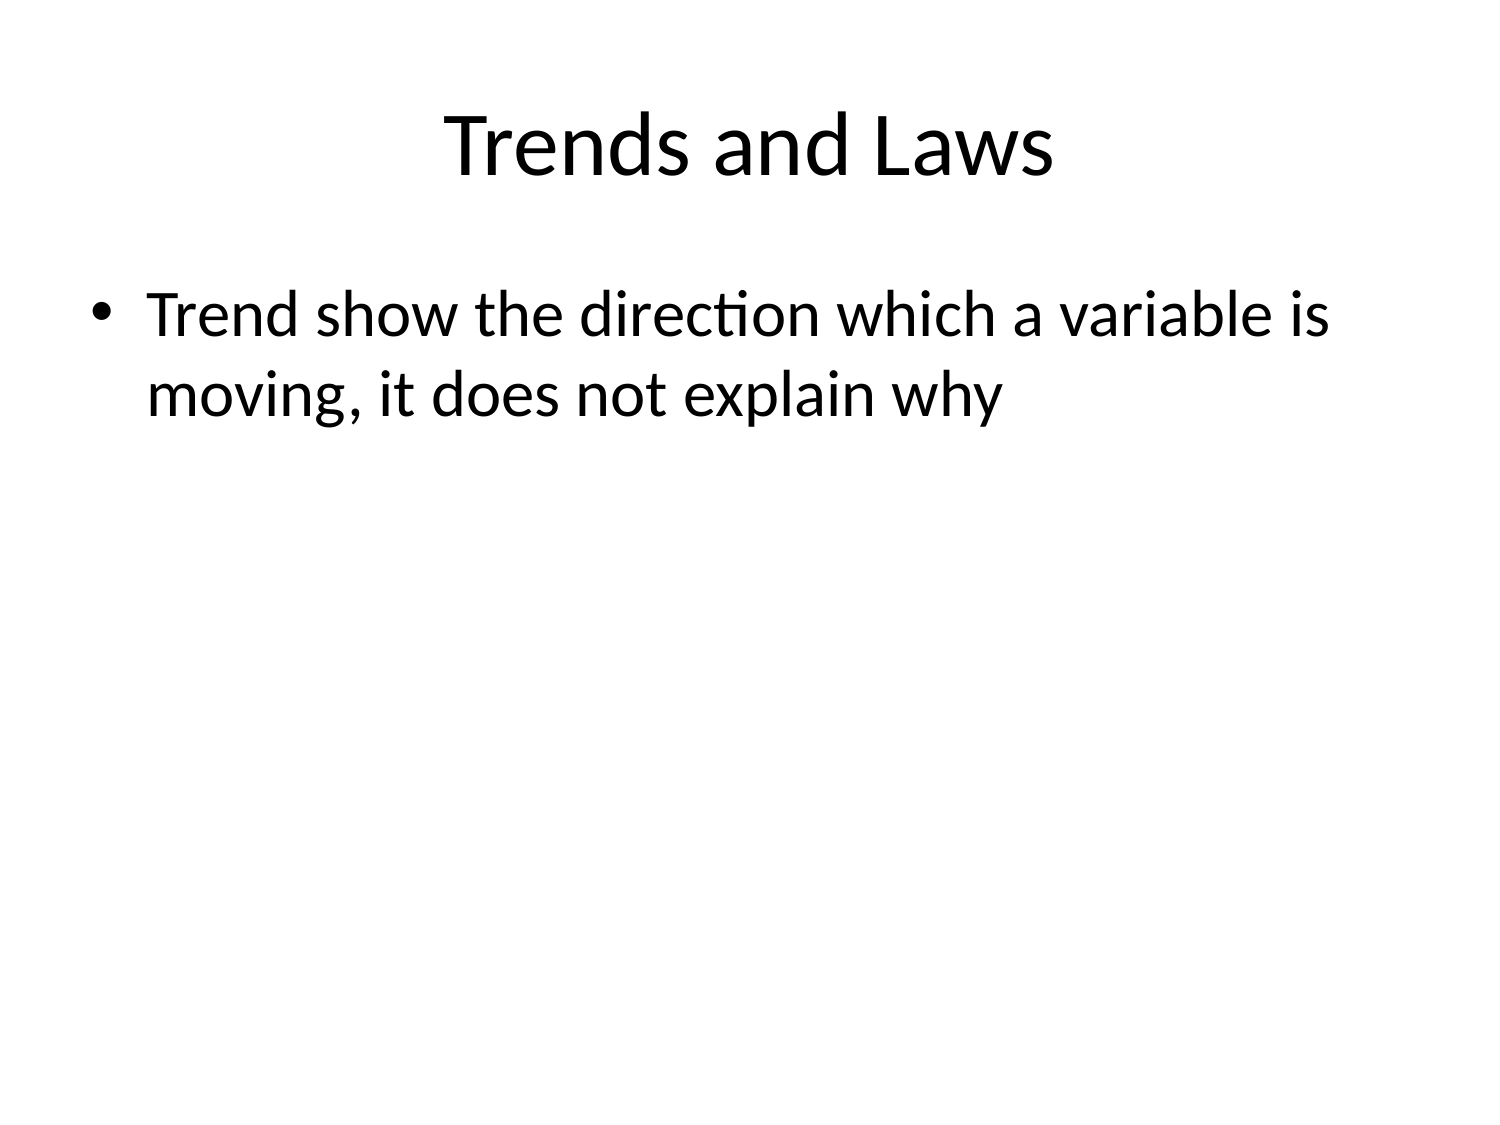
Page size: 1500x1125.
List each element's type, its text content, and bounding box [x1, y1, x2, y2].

title Trends and Laws [75, 45, 1425, 233]
list Trend show the direction which a variable is moving, it does not explain why [75, 262, 1425, 1005]
